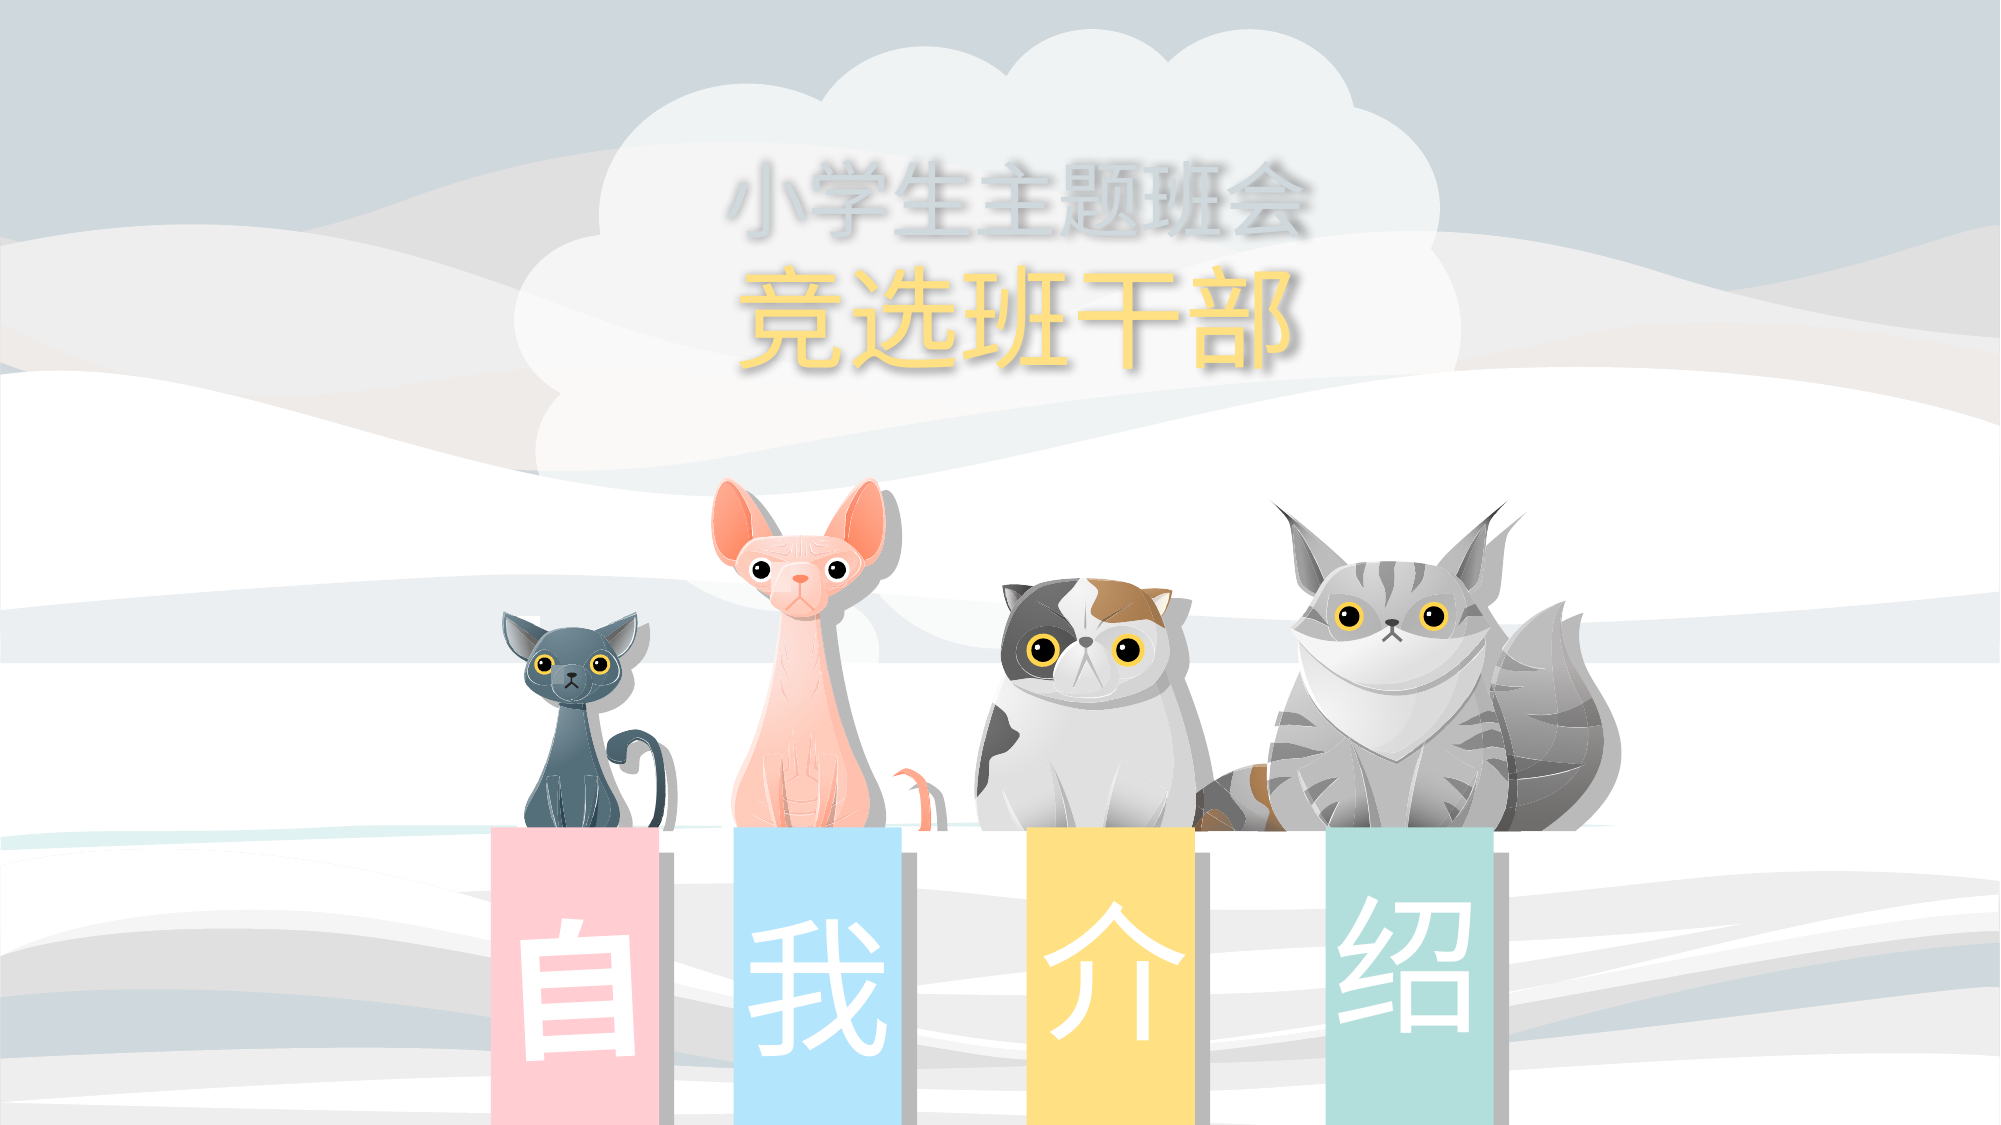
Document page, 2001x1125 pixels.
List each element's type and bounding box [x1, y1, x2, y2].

picture [0, 0, 2000, 1125]
text_box [1026, 827, 1211, 1125]
text_box [733, 827, 918, 1125]
text_box [1325, 827, 1510, 1125]
text_box [490, 827, 675, 1125]
